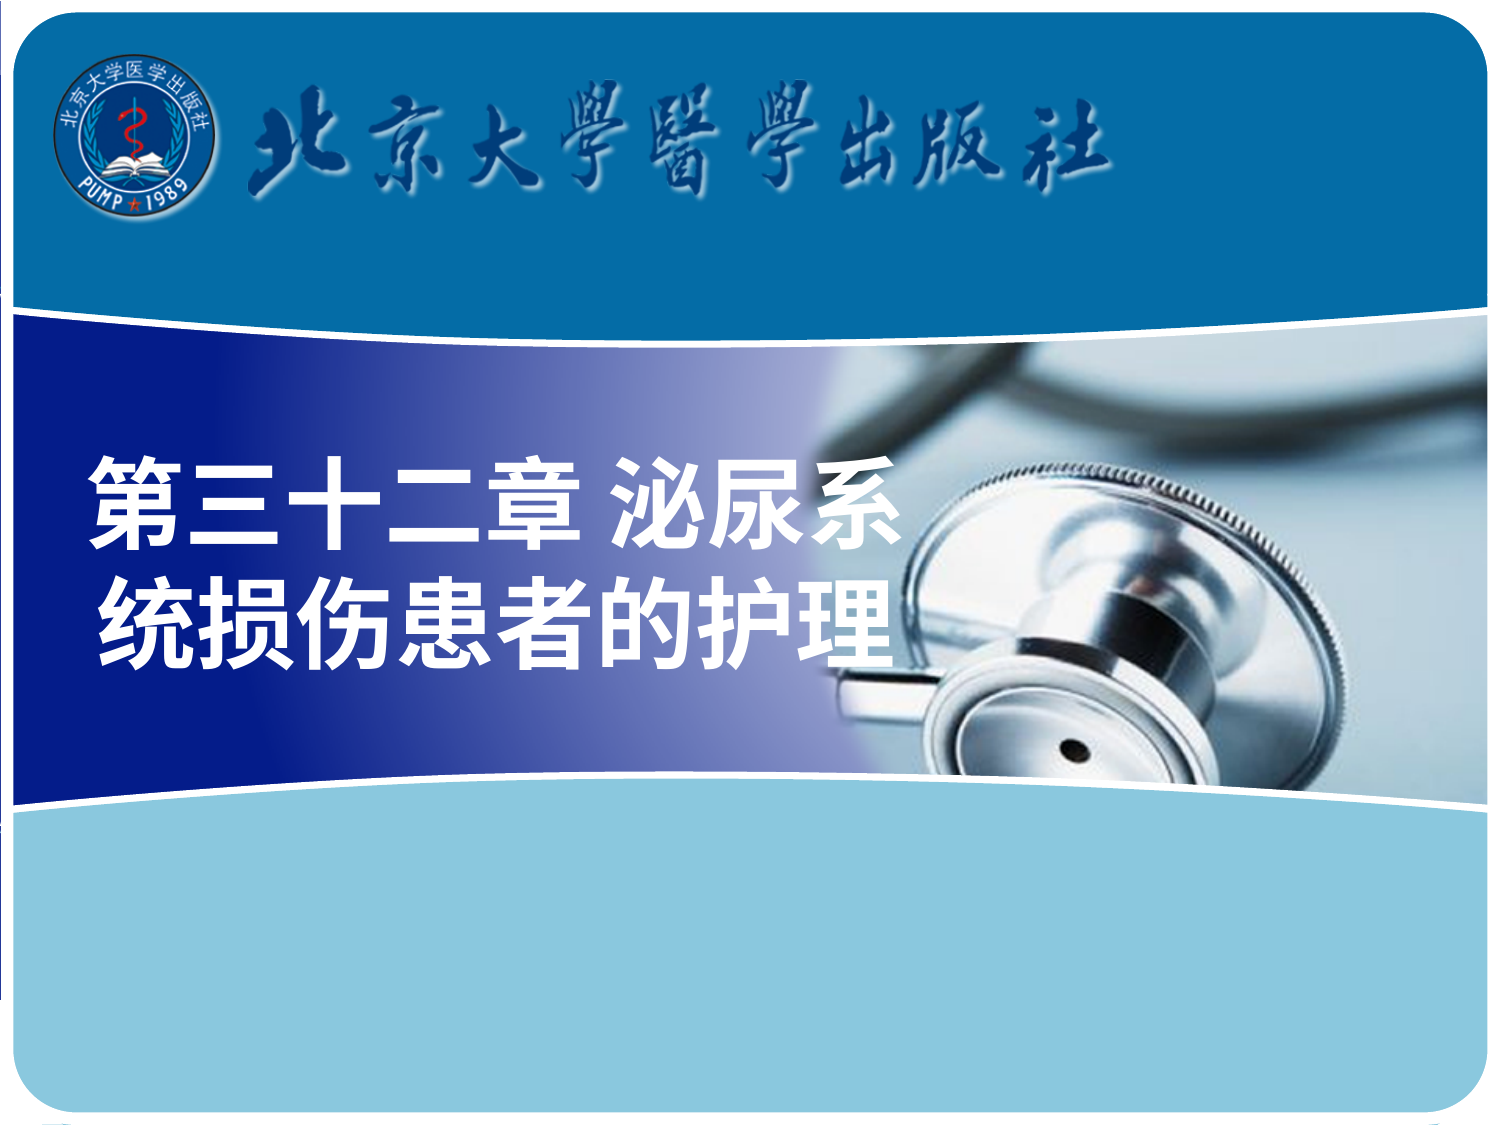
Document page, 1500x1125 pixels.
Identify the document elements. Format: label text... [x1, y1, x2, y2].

picture [14, 315, 1487, 805]
title 第三十二章 泌尿系统损伤患者的护理 [52, 373, 940, 749]
picture [53, 54, 1117, 225]
